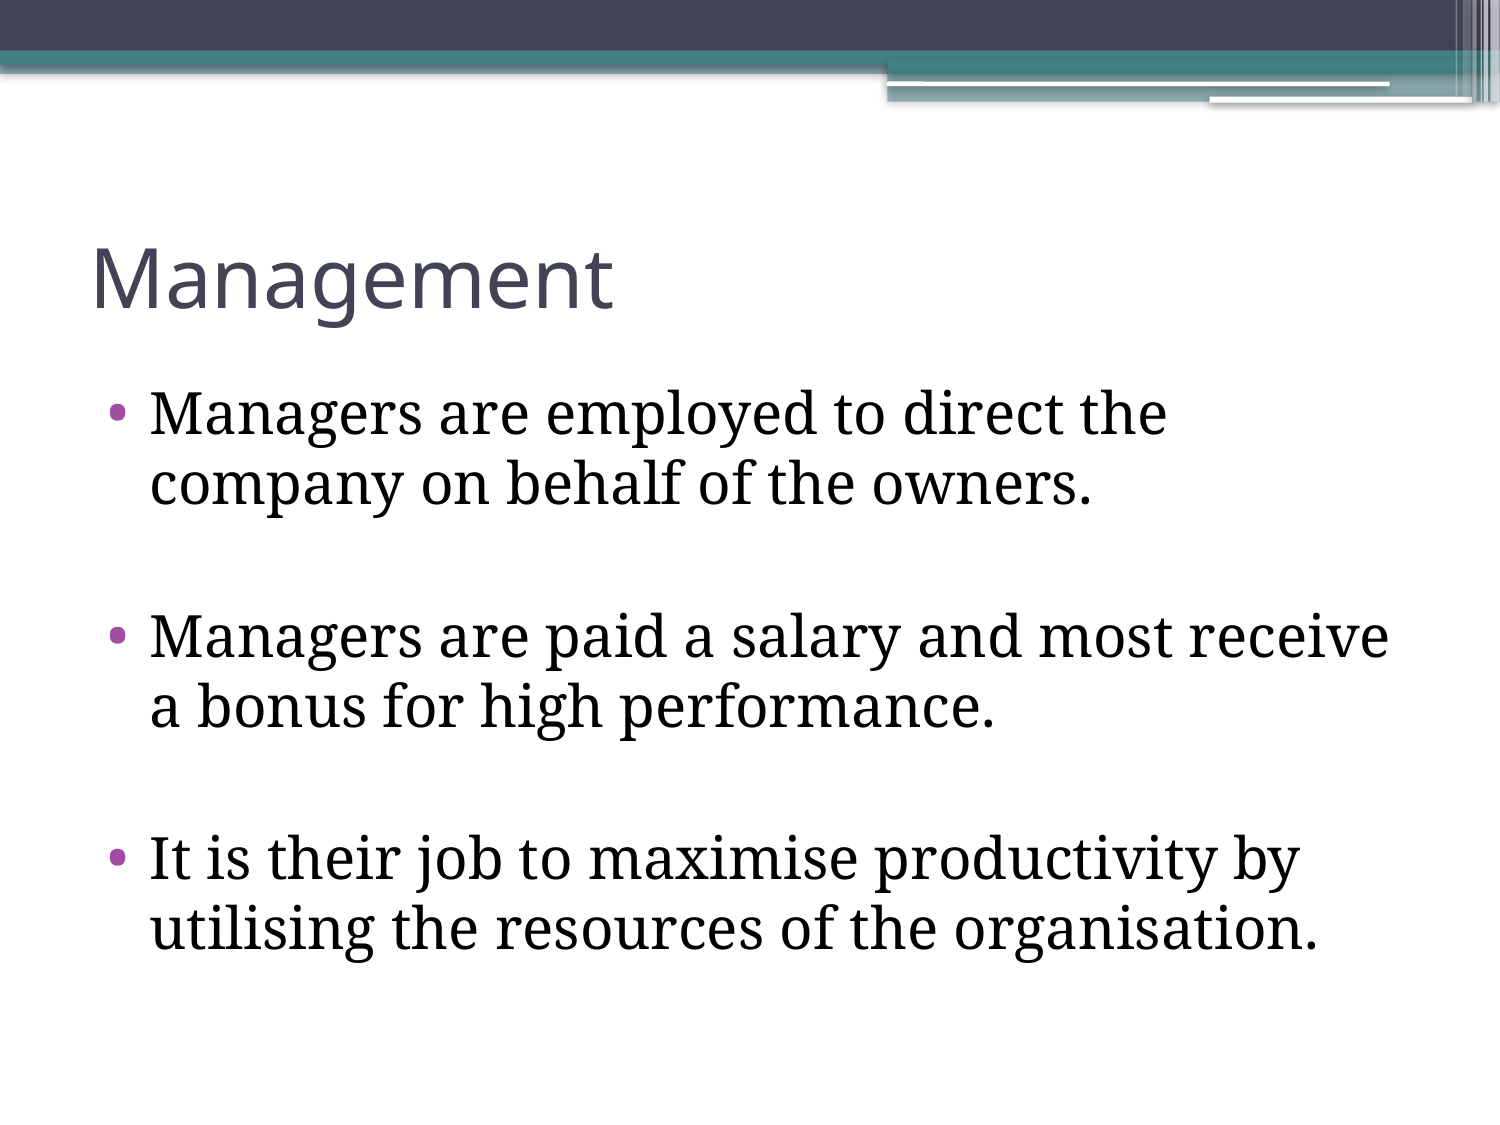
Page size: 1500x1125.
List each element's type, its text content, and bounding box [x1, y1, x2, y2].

list Managers are employed to direct the company on behalf of the owners. Managers are paid a salary and most receive a bonus for high performance. It is their job to maximise productivity by utilising the resources of the organisation. [75, 368, 1425, 1079]
title Management [75, 187, 1425, 363]
